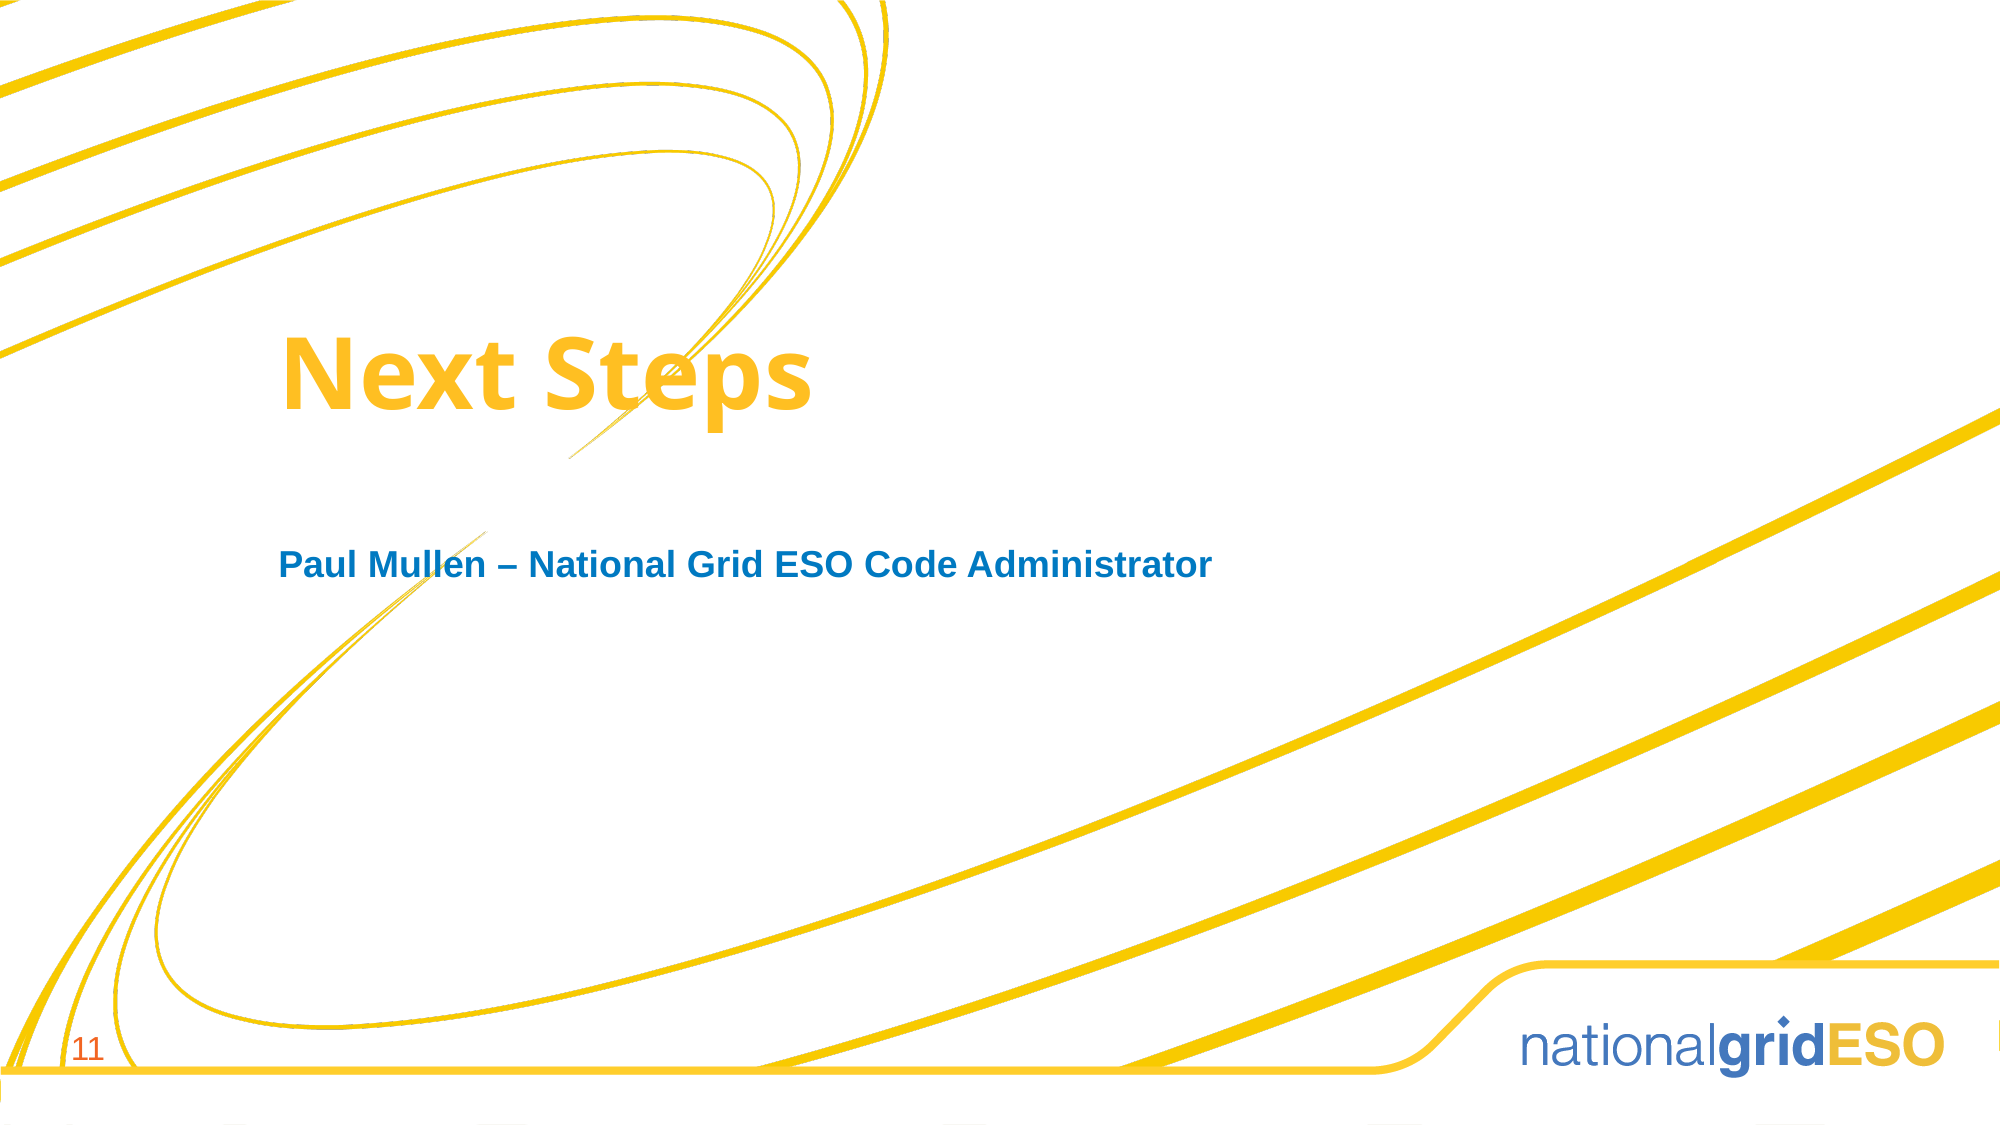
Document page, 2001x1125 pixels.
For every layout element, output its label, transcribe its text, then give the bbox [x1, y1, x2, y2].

list Next Steps [278, 309, 1440, 431]
picture [0, 0, 2000, 1125]
list Paul Mullen – National Grid ESO Code Administrator [278, 539, 1440, 815]
